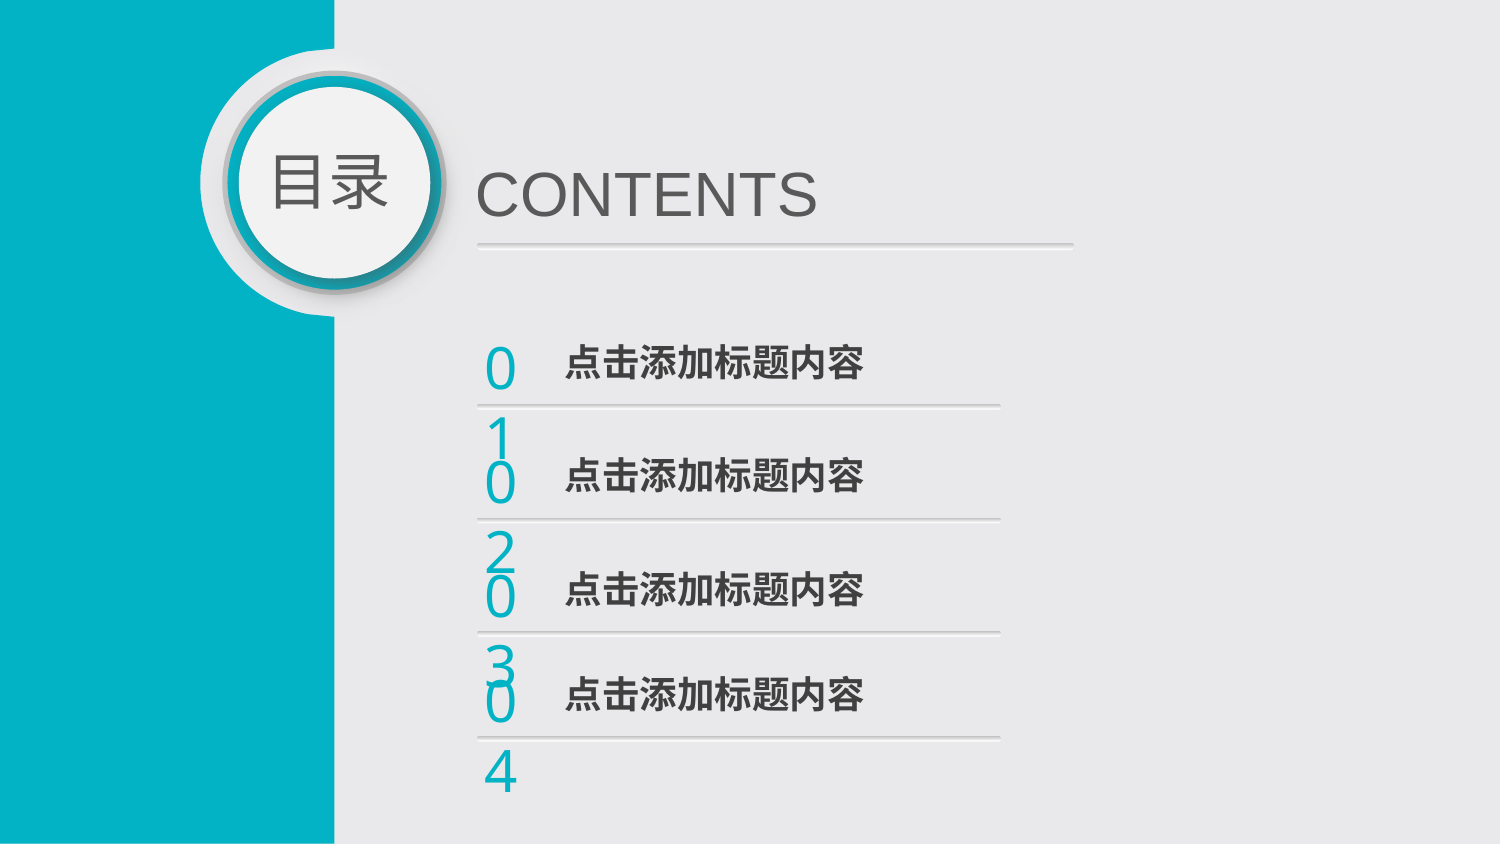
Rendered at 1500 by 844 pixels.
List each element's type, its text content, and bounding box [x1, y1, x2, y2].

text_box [187, 35, 482, 330]
text_box 点击添加标题内容 [553, 665, 896, 722]
text_box [0, 0, 336, 844]
text_box [475, 630, 1003, 638]
text_box [475, 403, 1003, 411]
text_box 点击添加标题内容 [553, 446, 896, 503]
text_box 01 [456, 325, 545, 439]
text_box 点击添加标题内容 [553, 560, 896, 617]
text_box [475, 516, 1003, 525]
text_box 03 [456, 553, 545, 658]
text_box 04 [456, 658, 545, 810]
text_box 02 [456, 439, 545, 553]
text_box [482, 241, 1076, 252]
text_box [475, 735, 1003, 743]
text_box 点击添加标题内容 [553, 332, 896, 390]
text_box CONTENTS [482, 148, 986, 235]
